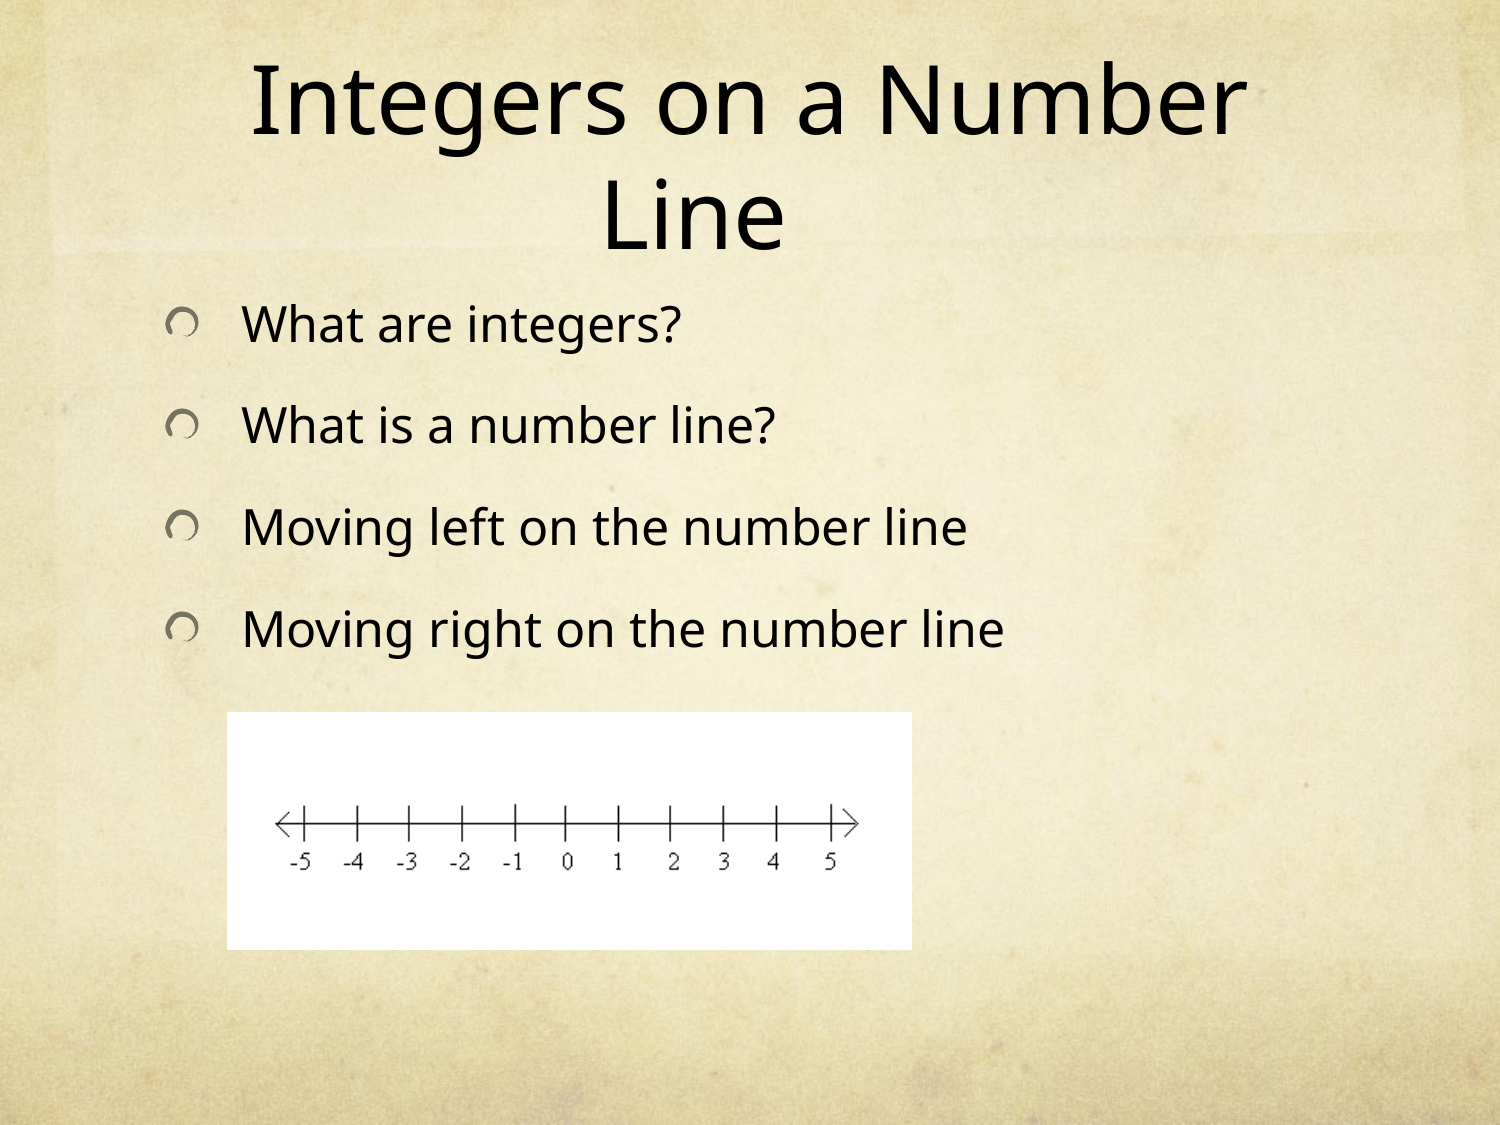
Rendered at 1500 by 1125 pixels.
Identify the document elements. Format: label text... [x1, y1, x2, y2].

picture [0, 0, 1500, 1125]
title Integers on a Number Line [150, 82, 1350, 225]
list What are integers? What is a number line? Moving left on the number line Moving right on the number line [150, 284, 1350, 950]
